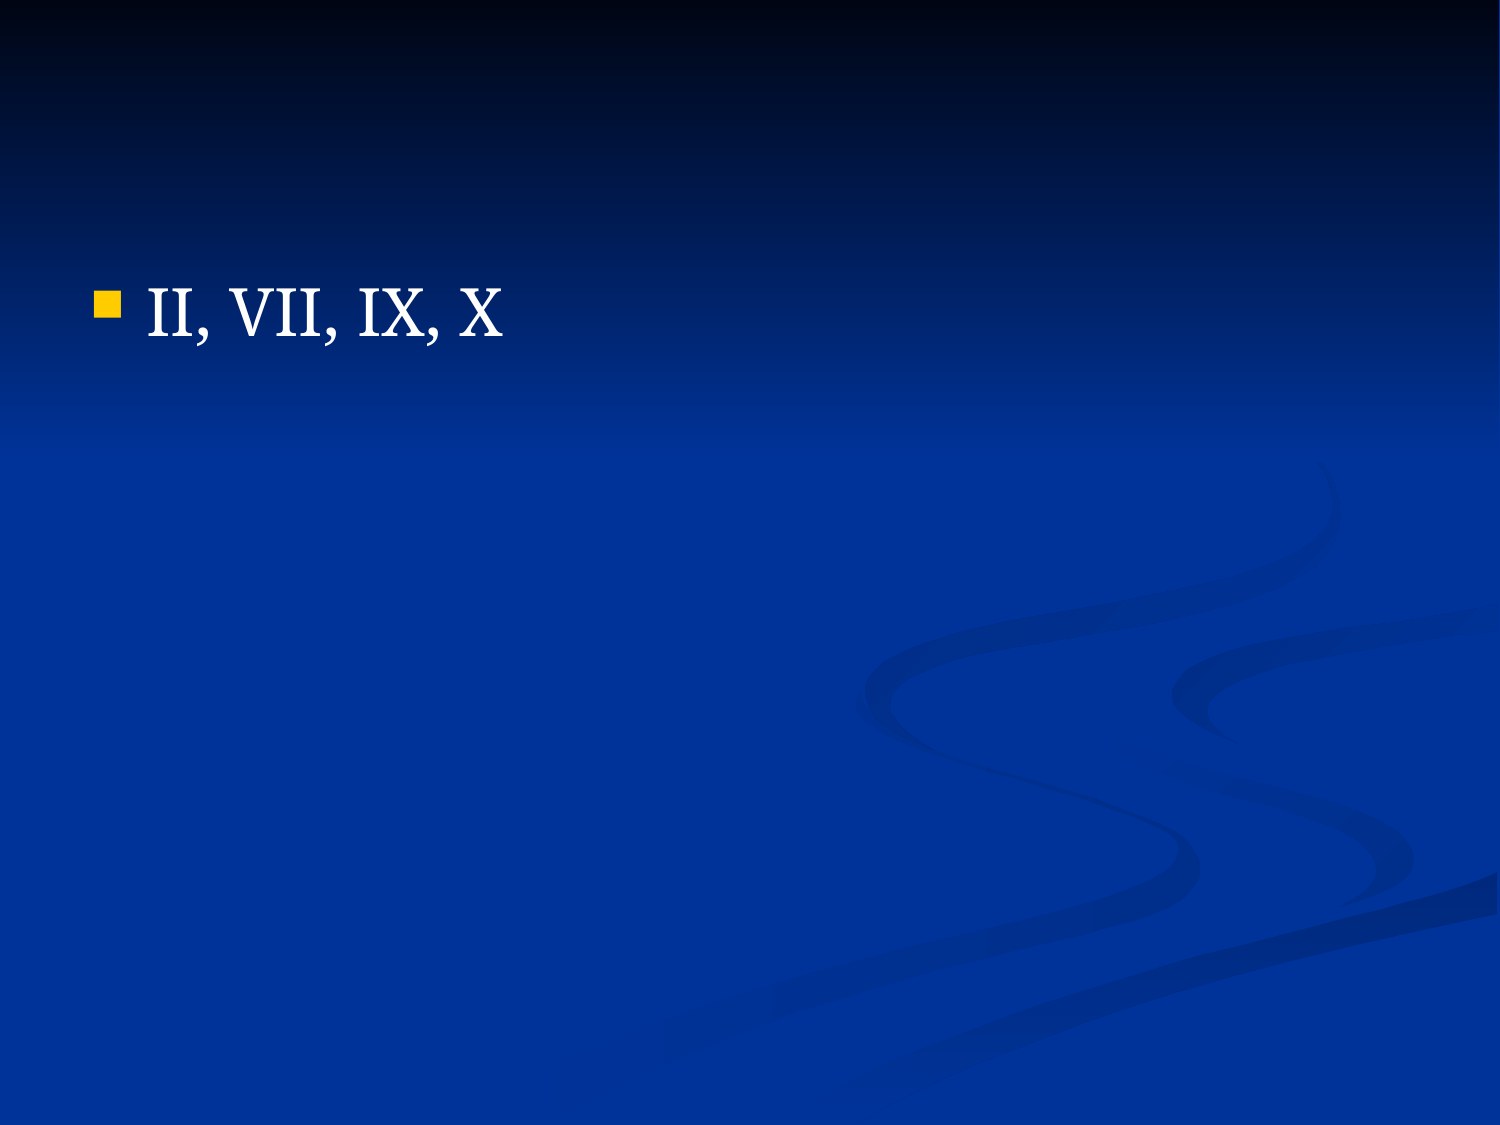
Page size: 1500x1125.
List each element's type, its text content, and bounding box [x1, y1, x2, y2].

list II, VII, IX, X [74, 262, 1426, 1006]
